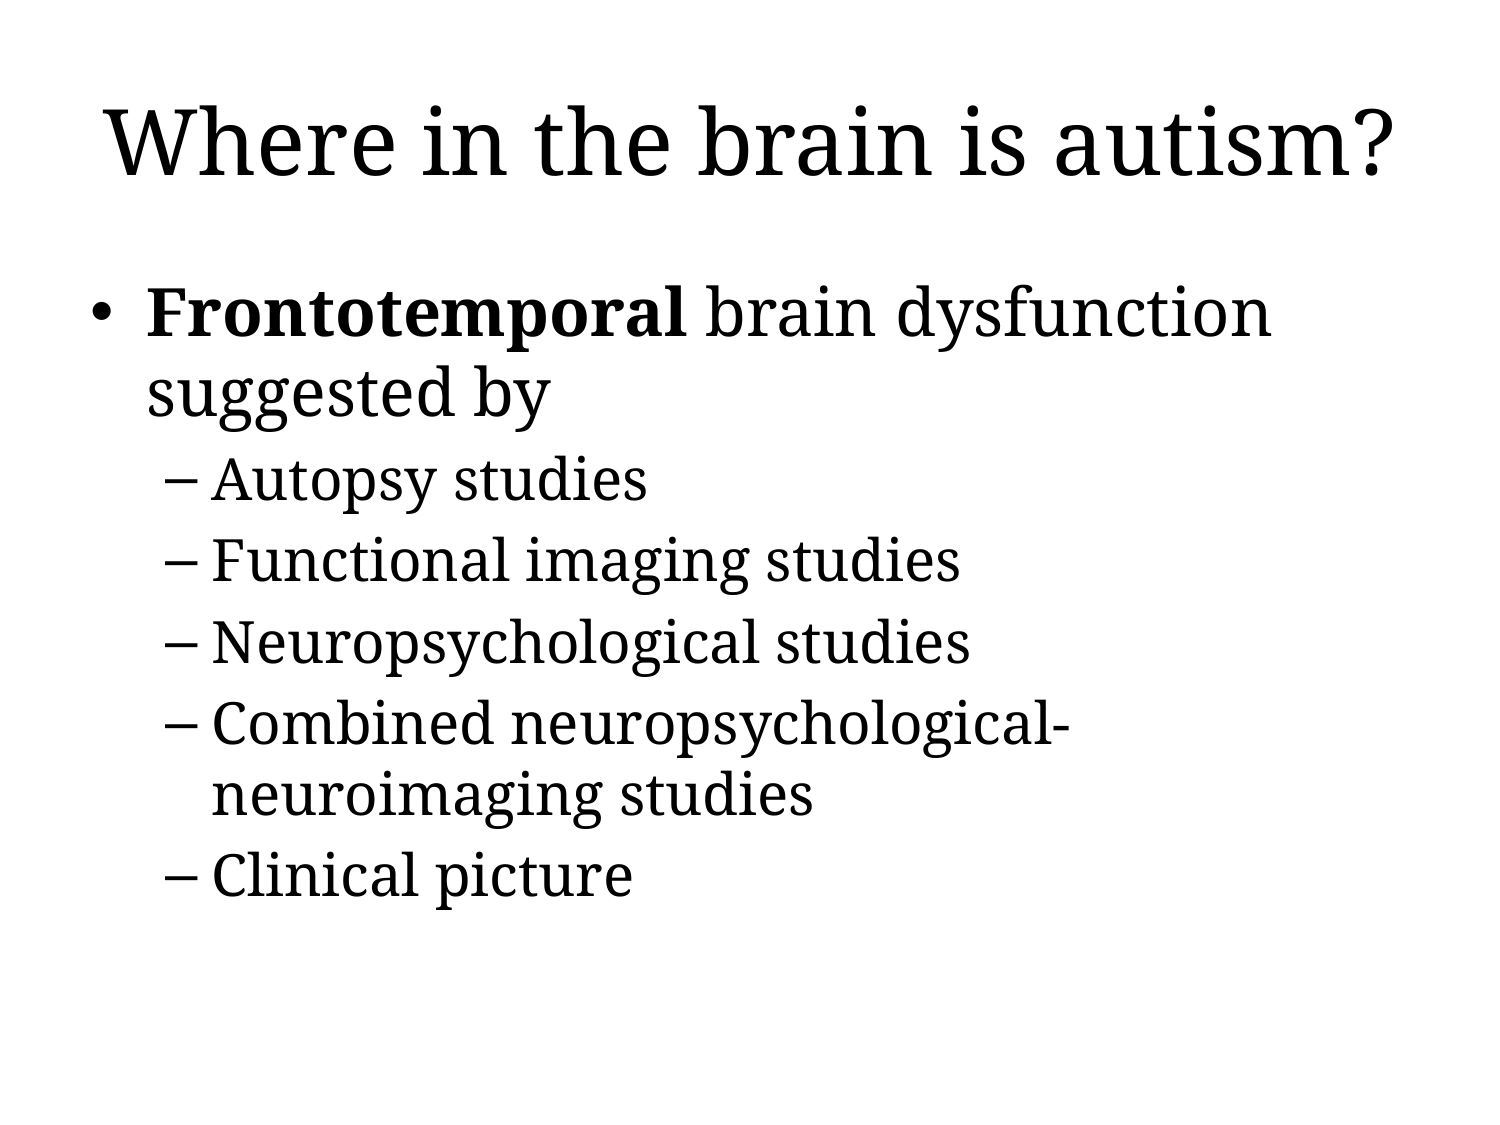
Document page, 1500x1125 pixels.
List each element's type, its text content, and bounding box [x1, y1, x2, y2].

list Frontotemporal brain dysfunction suggested by Autopsy studies Functional imaging studies Neuropsychological studies Combined neuropsychological-neuroimaging studies Clinical picture [75, 262, 1425, 1005]
title Where in the brain is autism? [75, 45, 1425, 233]
